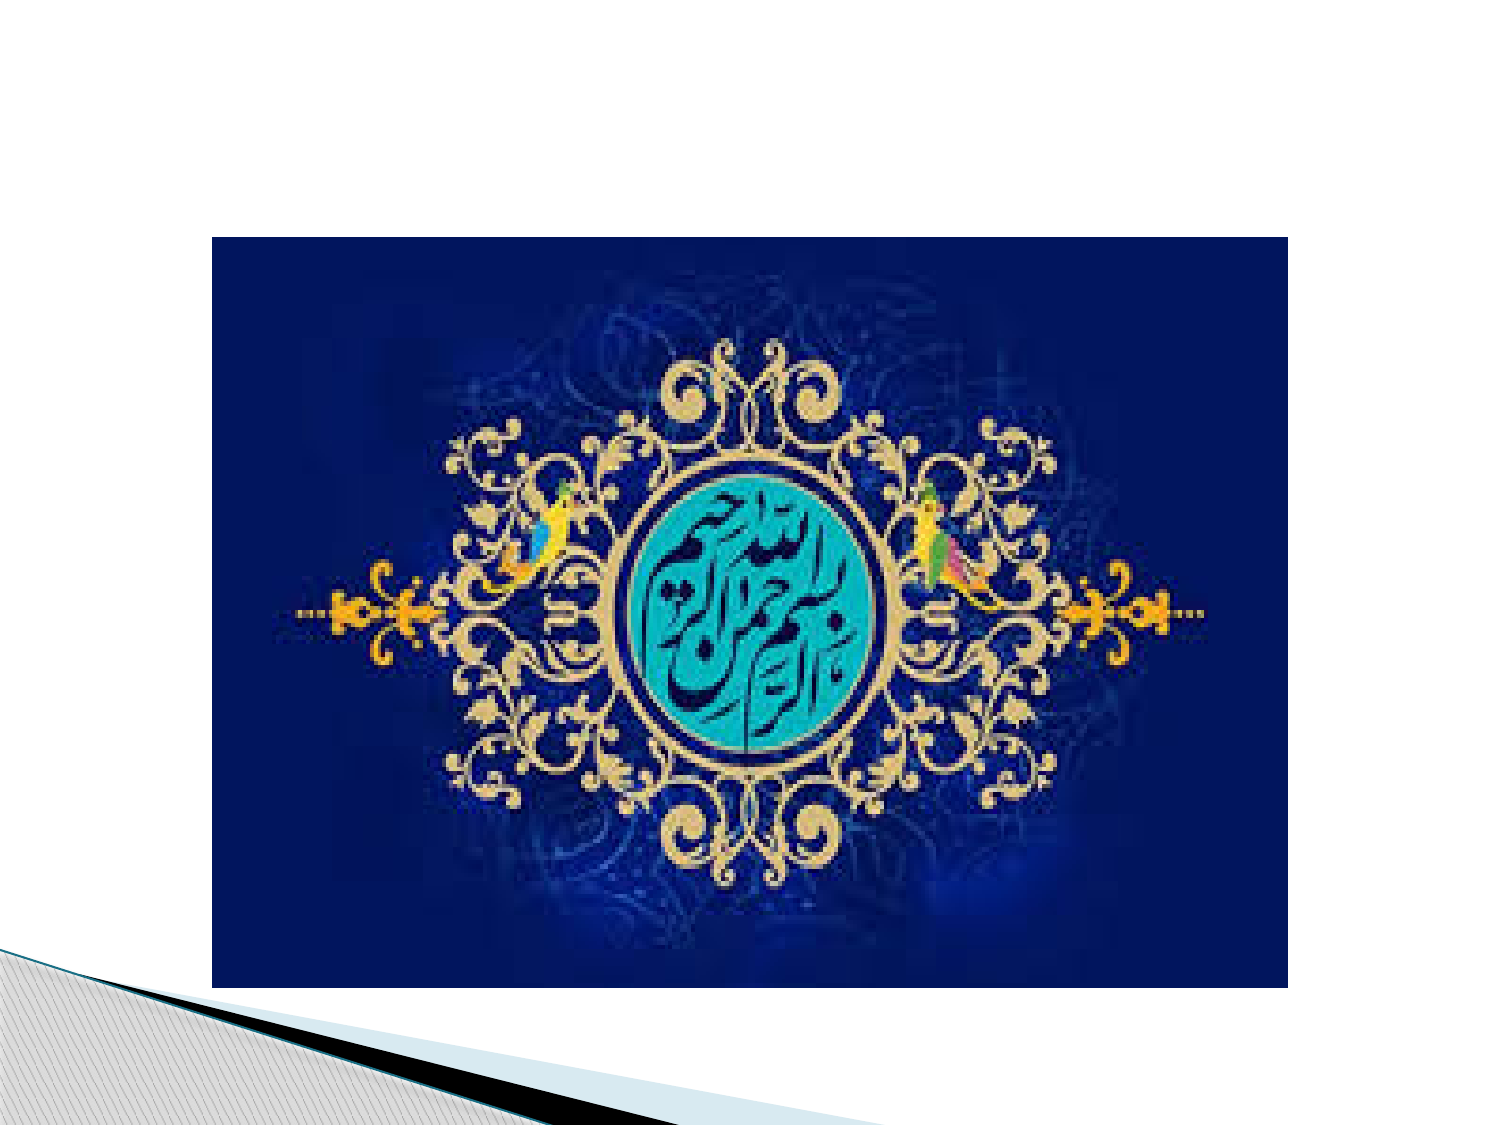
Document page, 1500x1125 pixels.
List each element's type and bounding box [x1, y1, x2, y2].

list [212, 237, 1288, 988]
